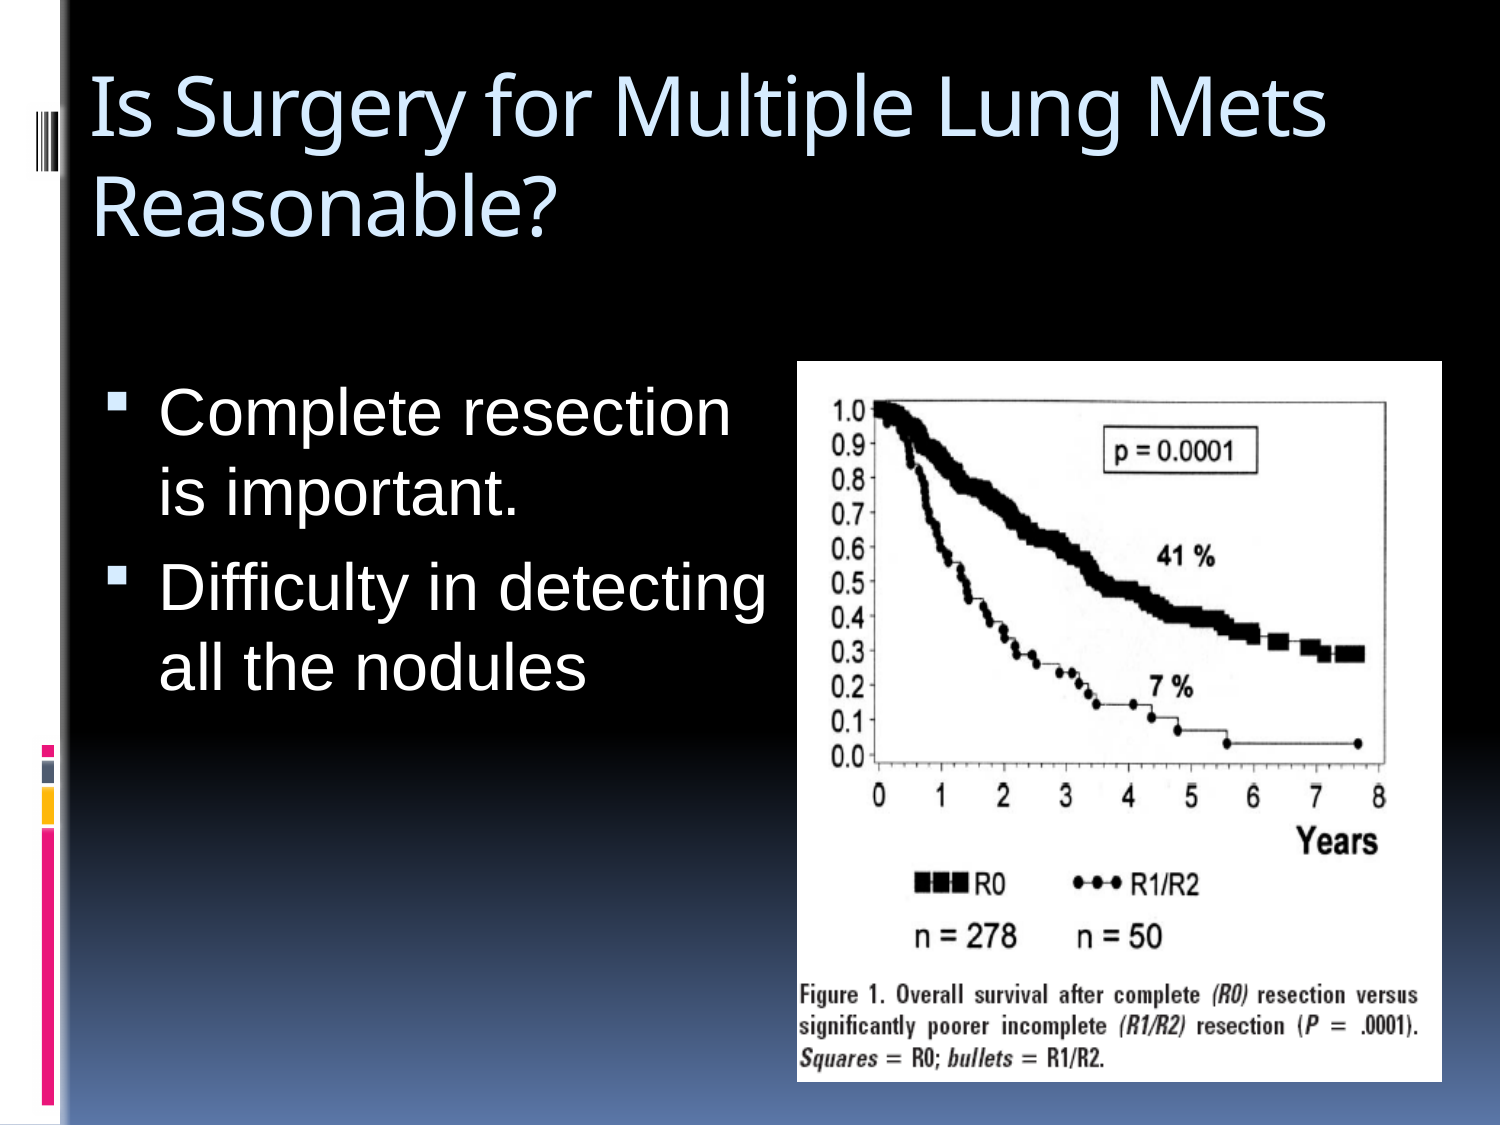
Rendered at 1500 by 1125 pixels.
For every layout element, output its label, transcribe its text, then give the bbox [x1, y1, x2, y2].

title Is Surgery for Multiple Lung Mets Reasonable? [75, 45, 1425, 234]
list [796, 361, 1443, 1083]
list Complete resection is important. Difficulty in detecting all the nodules [76, 361, 786, 1087]
